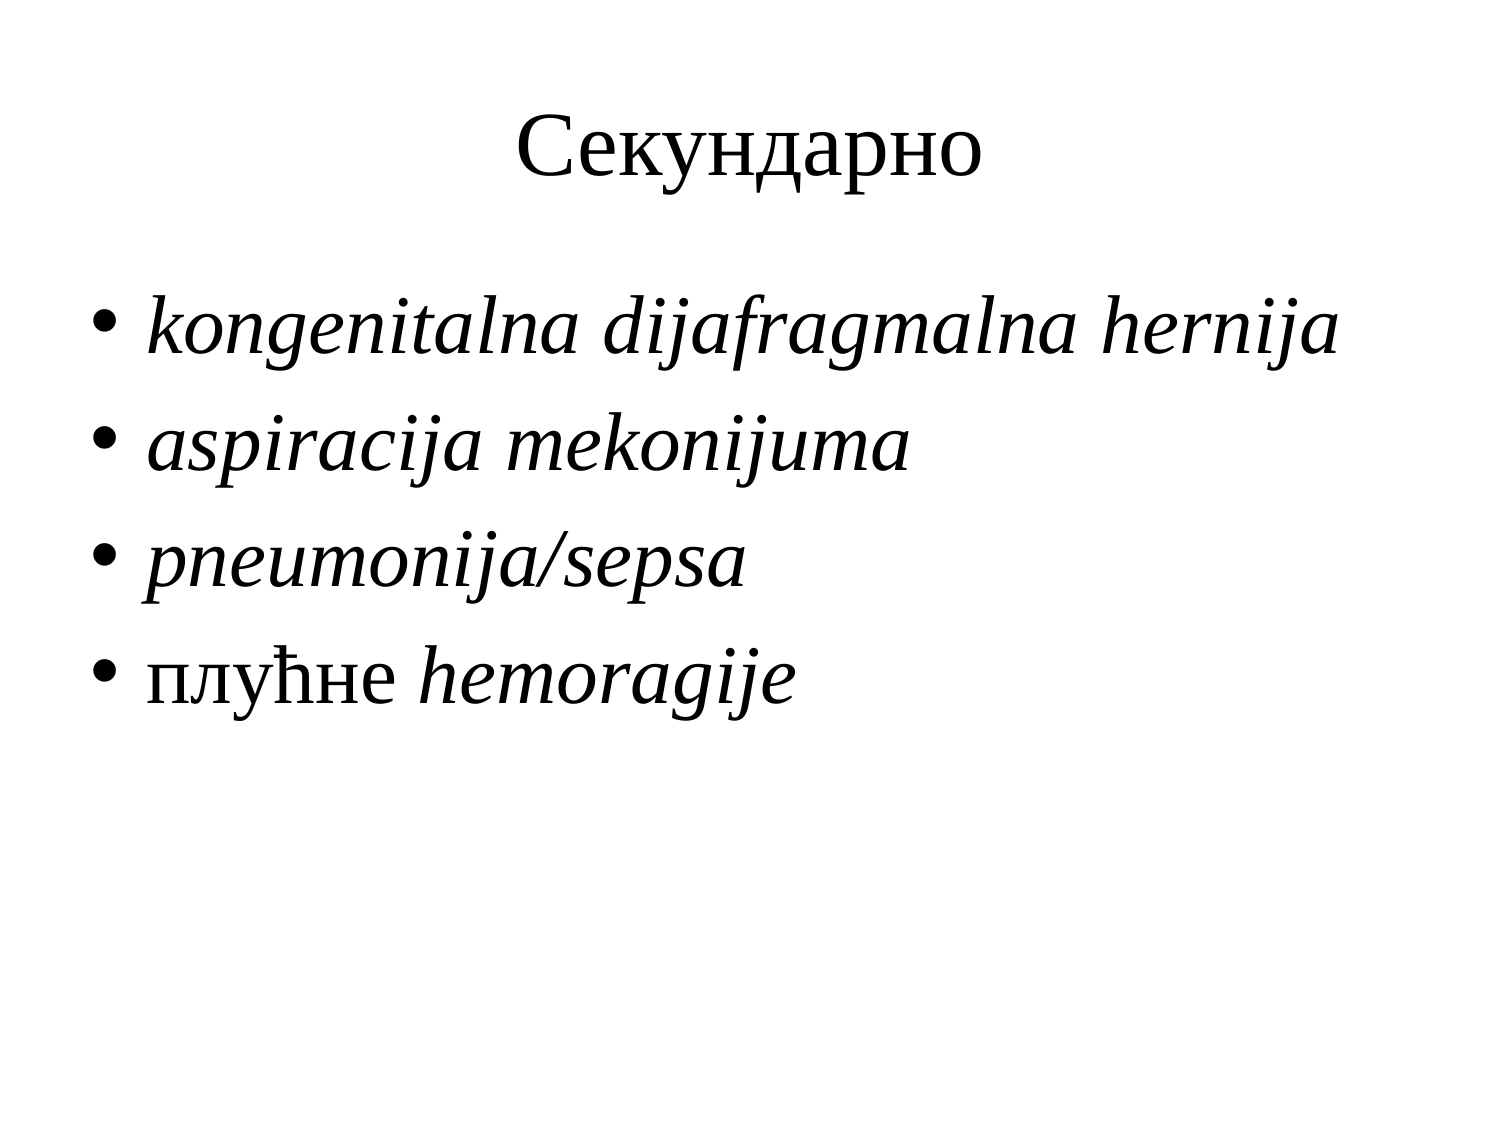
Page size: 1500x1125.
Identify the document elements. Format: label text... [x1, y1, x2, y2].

list kongenitalna dijafragmalna hernija aspiracija mekonijuma pneumonija/sepsa плућне hemoragije [75, 262, 1425, 1005]
title Секундарно [75, 45, 1425, 233]
